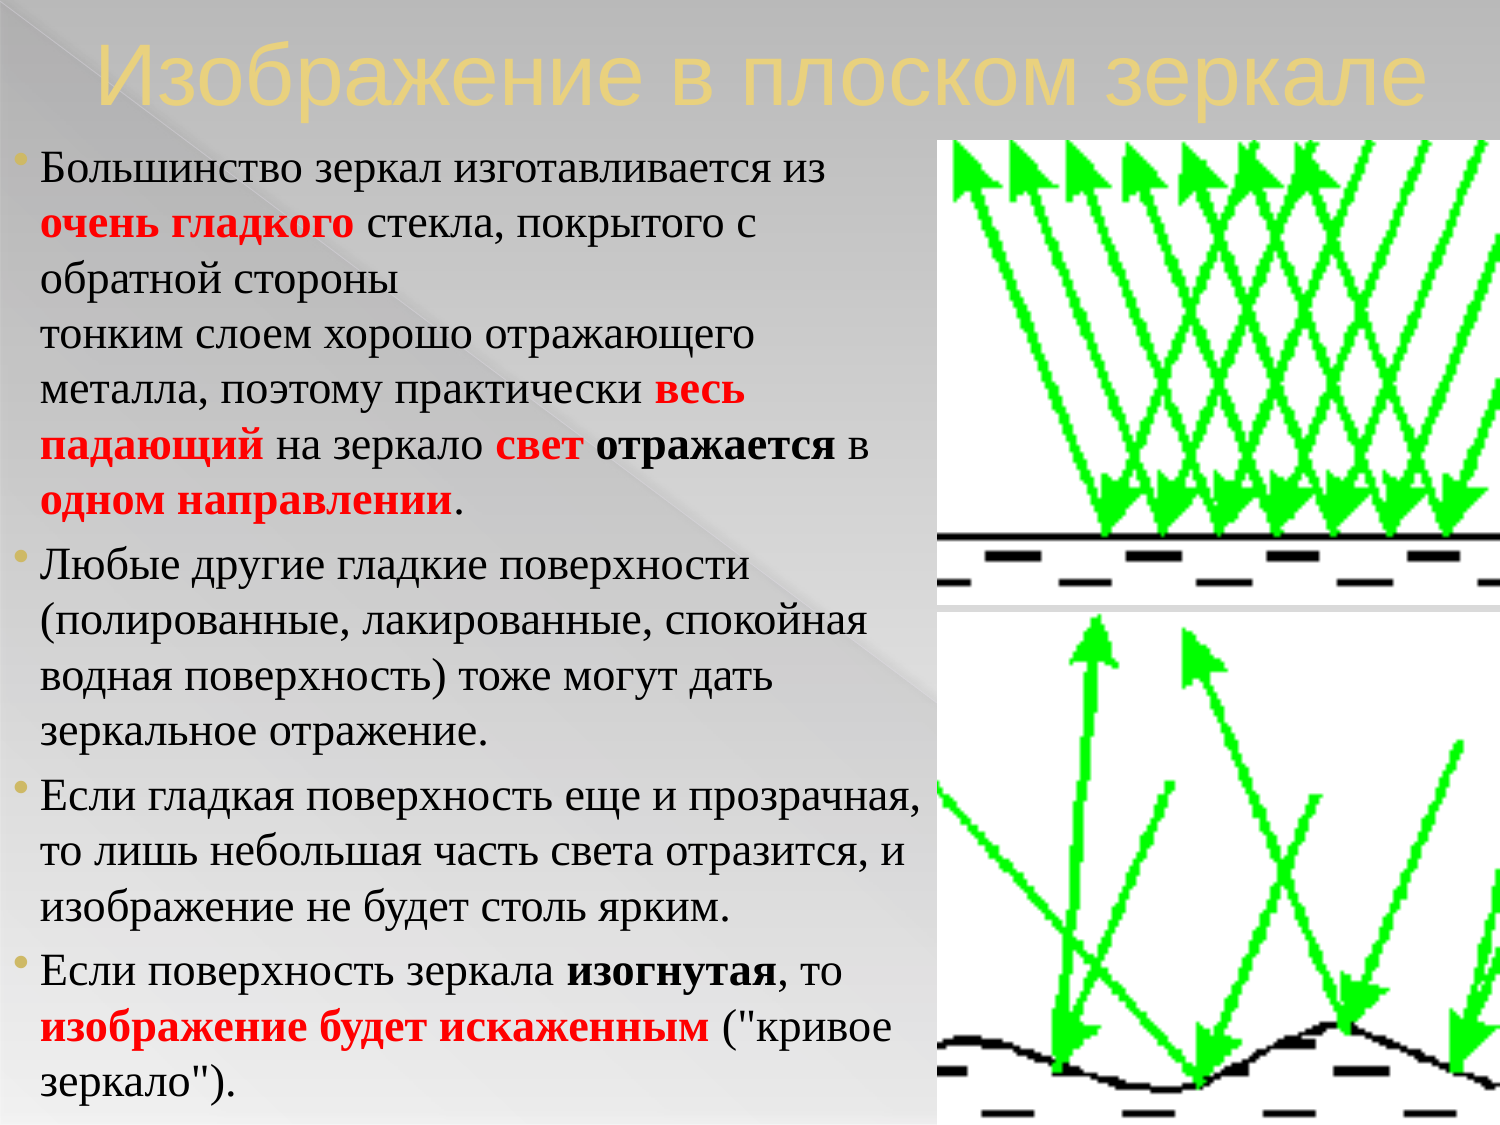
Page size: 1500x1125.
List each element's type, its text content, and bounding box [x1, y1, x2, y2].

list Большинство зеркал изготавливается из очень гладкого стекла, покрытого с обратной стороны тонким слоем хорошо отражающего металла, поэтому практически весь падающий на зеркало свет отражается в одном направлении. Любые другие гладкие поверхности (полированные, лакированные, спокойная водная поверхность) тоже могут дать зеркальное отражение. Если гладкая поверхность еще и прозрачная, то лишь небольшая часть света отразится, и изображение не будет столь ярким. Если поверхность зеркала изогнутая, то изображение будет искаженным ("кривое зеркало"). [0, 128, 933, 1125]
title Изображение в плоском зеркале [0, 0, 1500, 129]
picture [937, 140, 1500, 605]
picture [937, 612, 1500, 1125]
